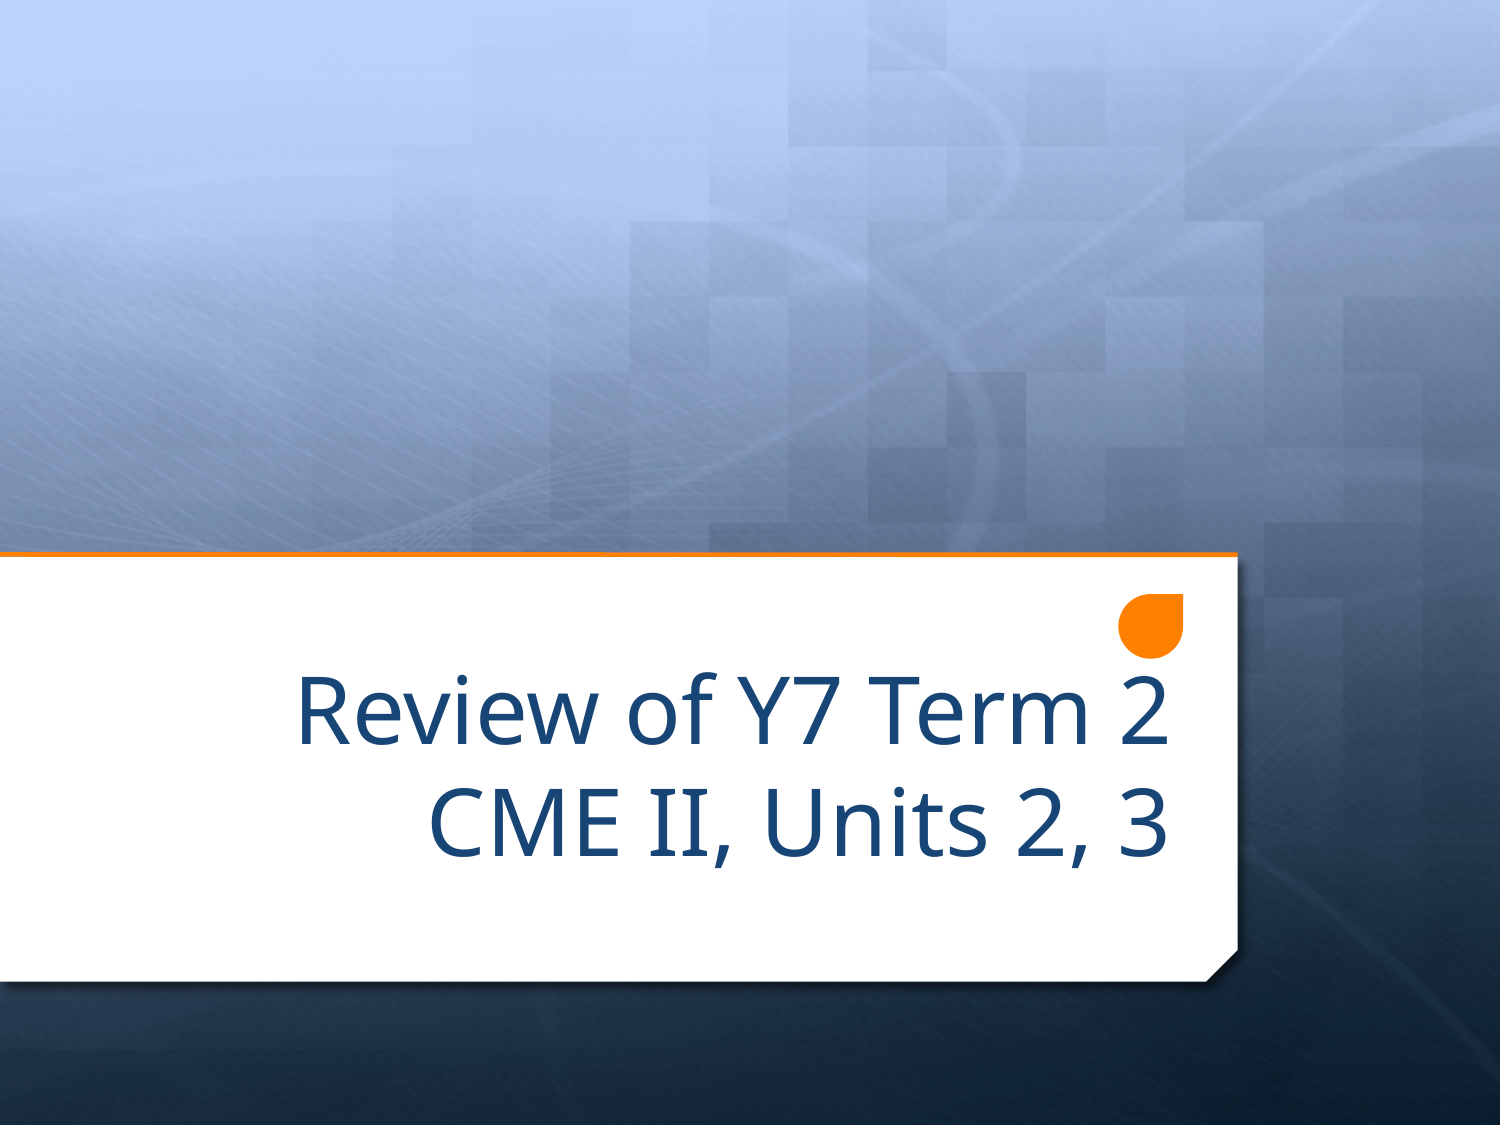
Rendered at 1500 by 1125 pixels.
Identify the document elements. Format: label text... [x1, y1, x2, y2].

title Review of Y7 Term 2 CME II, Units 2, 3 [225, 641, 1188, 883]
